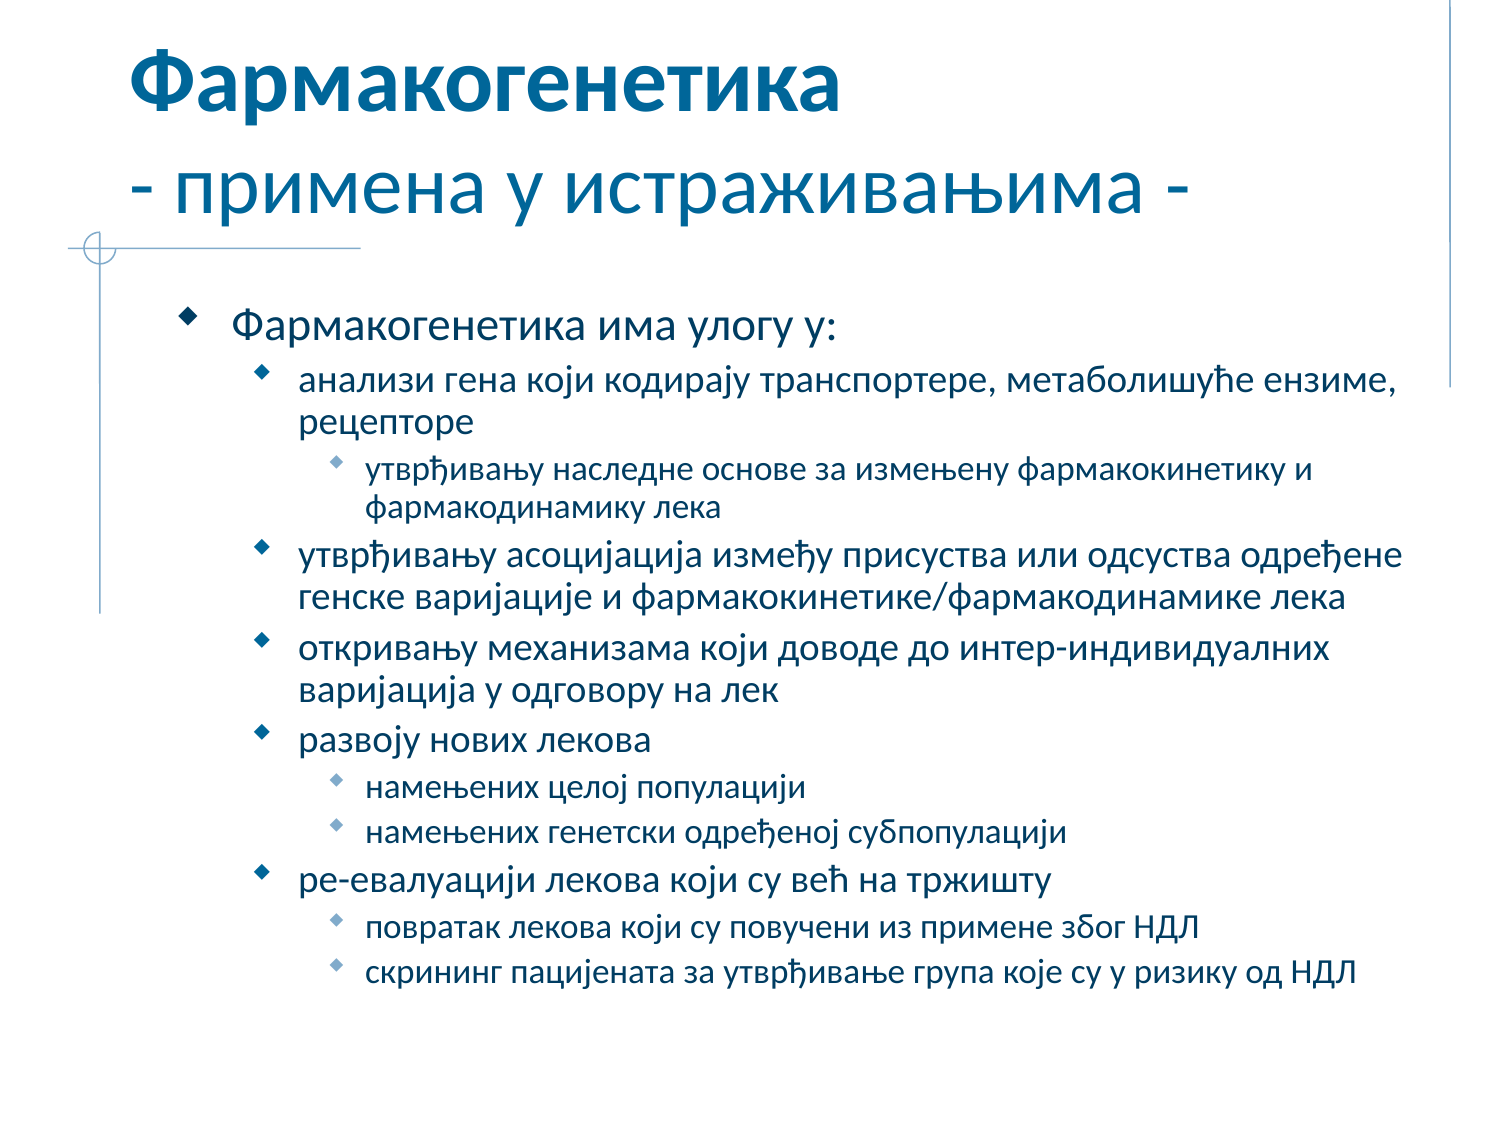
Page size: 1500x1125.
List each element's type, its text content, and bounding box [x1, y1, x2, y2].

title Фармакогенетика - примена у истраживањима - [113, 49, 1436, 238]
list Фармакогенетика има улогу у: анализи гена који кодирају транспортере, метаболишуће ензиме, рецепторе утврђивању наследне основе за измењену фармакокинетику и фармакодинамику лека утврђивању асоцијација између присуства или одсуства одређене генске варијације и фармакокинетике/фармакодинамике лека откривању механизама који доводе до интер-индивидуалних варијација у одговору на лек развоју нових лекова намењених целој популацији намењених генетски одређеној субпопулацији ре-евалуацији лекова који су већ на тржишту повратак лекова који су повучени из примене због НДЛ скрининг пацијената за утврђивање група које су у ризику од НДЛ [159, 292, 1426, 1036]
